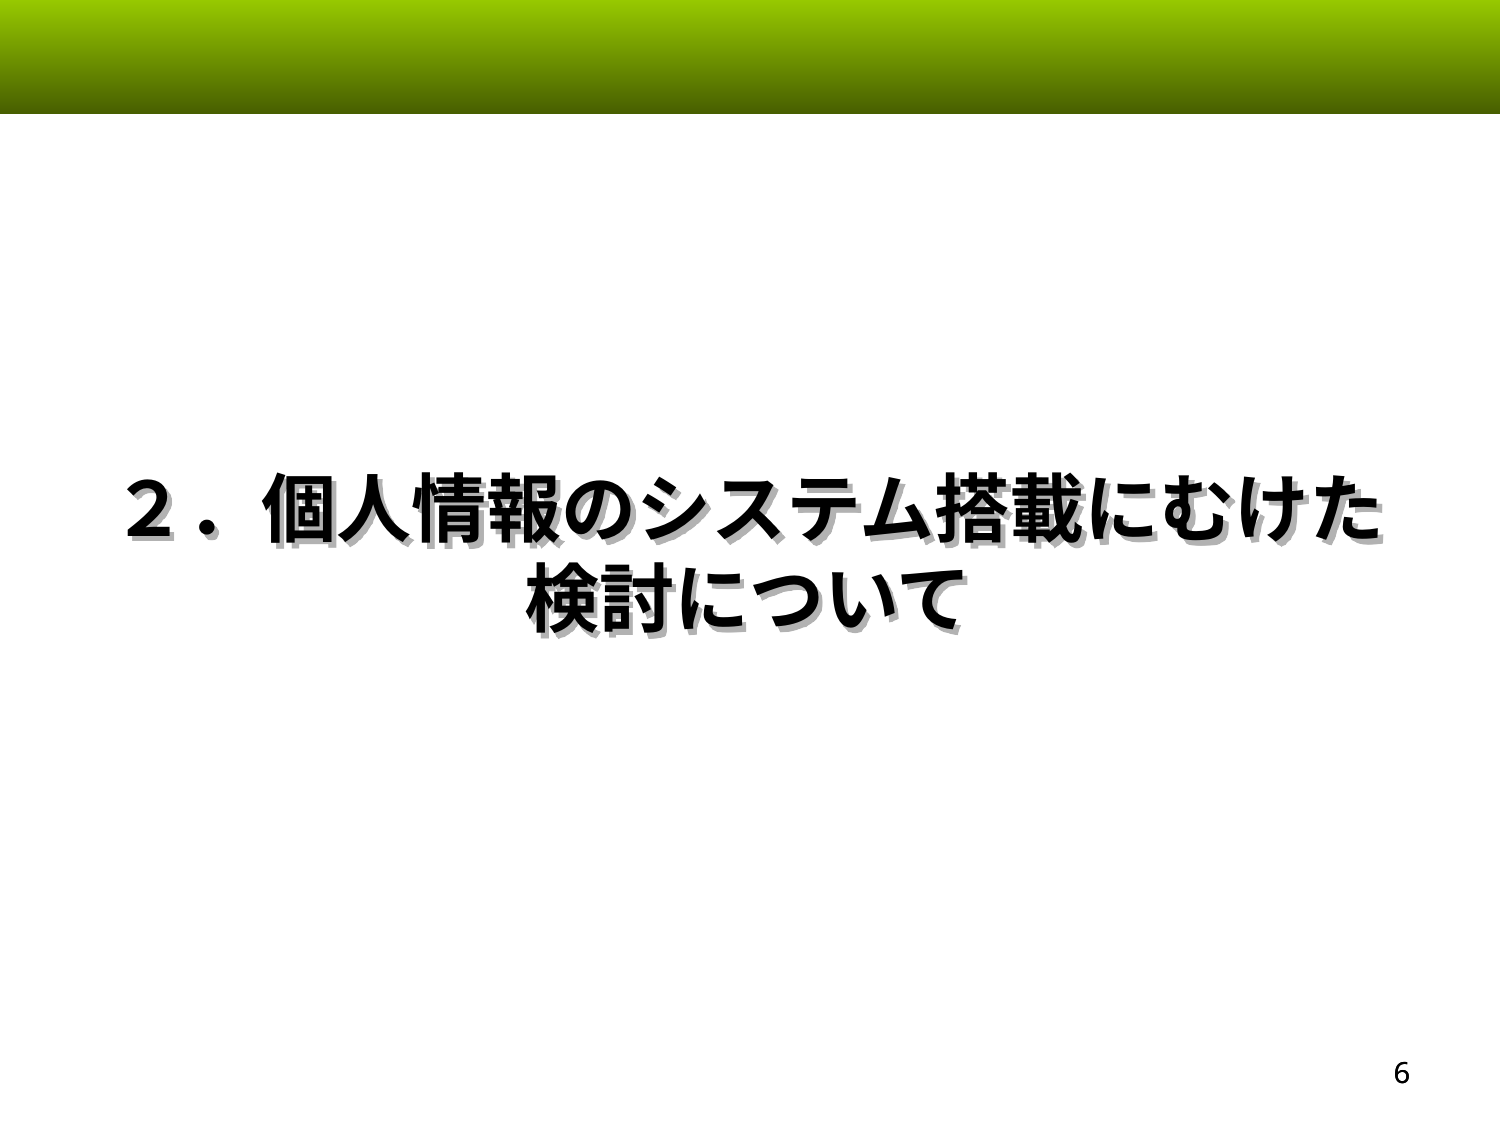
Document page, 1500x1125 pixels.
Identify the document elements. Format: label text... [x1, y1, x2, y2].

text_box 5 [1074, 1046, 1425, 1103]
text_box ２．個人情報のシステム搭載にむけた 検討について [12, 433, 1484, 670]
